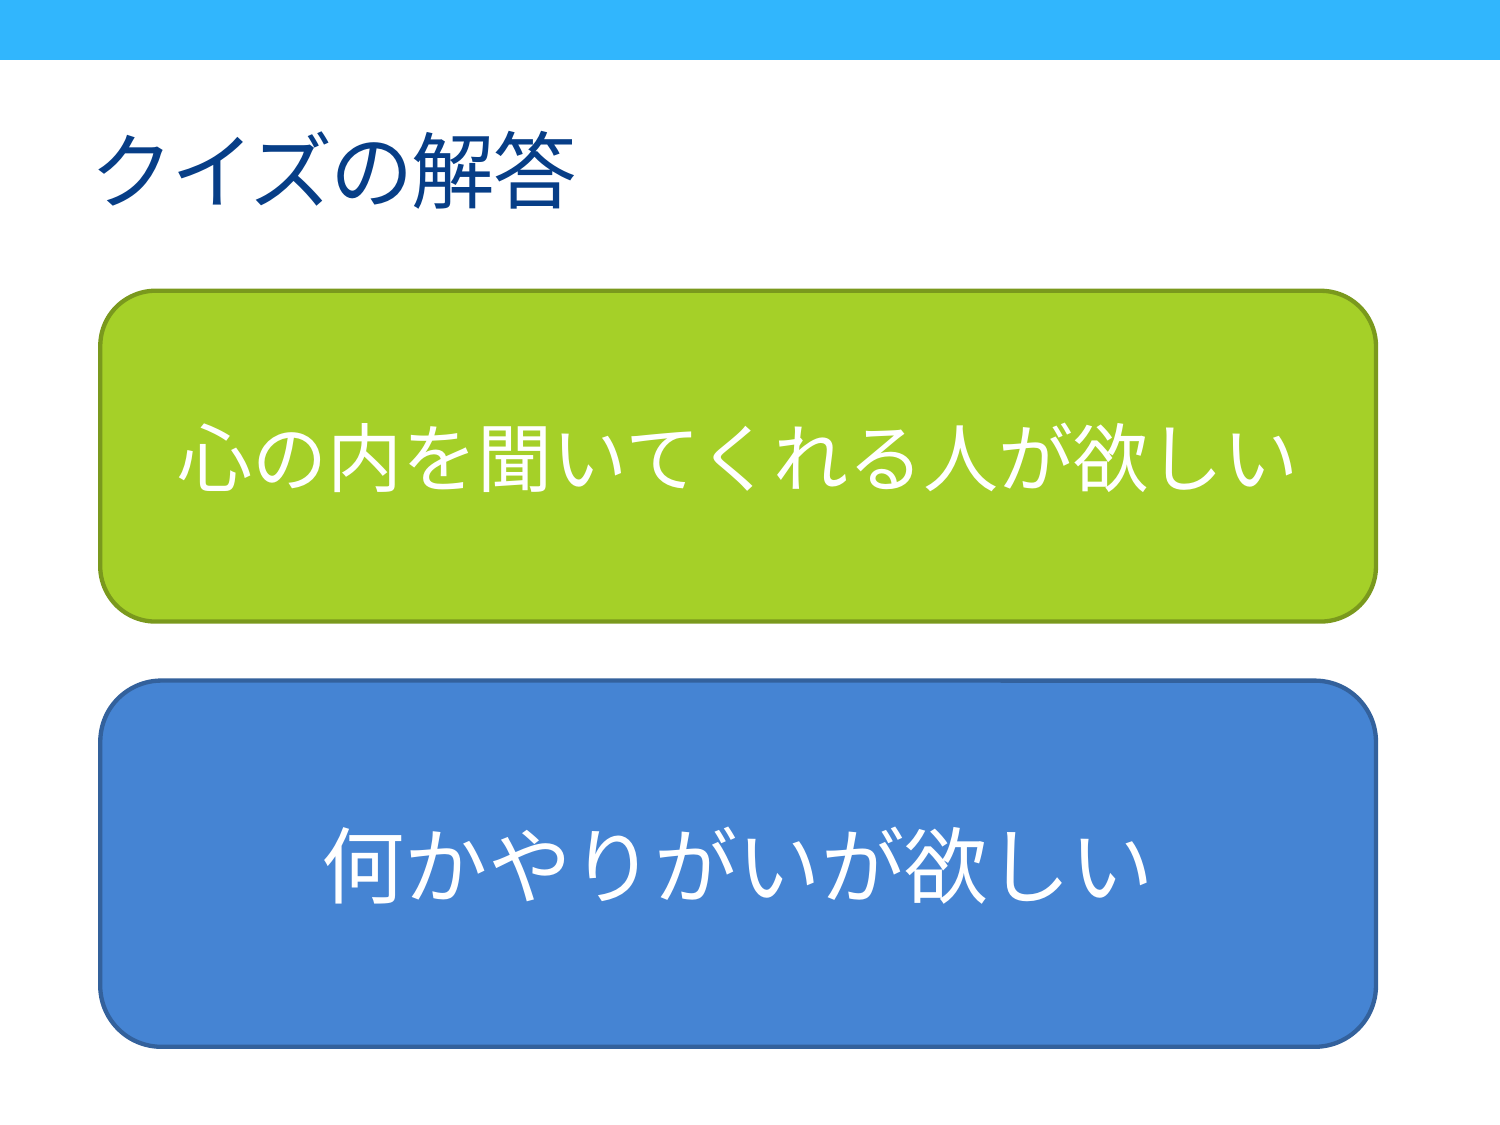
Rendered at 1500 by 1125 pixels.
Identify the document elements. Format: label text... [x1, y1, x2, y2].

text_box 心の内を聞いてくれる人が欲しい [98, 288, 1379, 624]
title クイズの解答 [75, 87, 1425, 250]
text_box 何かやりがいが欲しい [98, 678, 1379, 1049]
